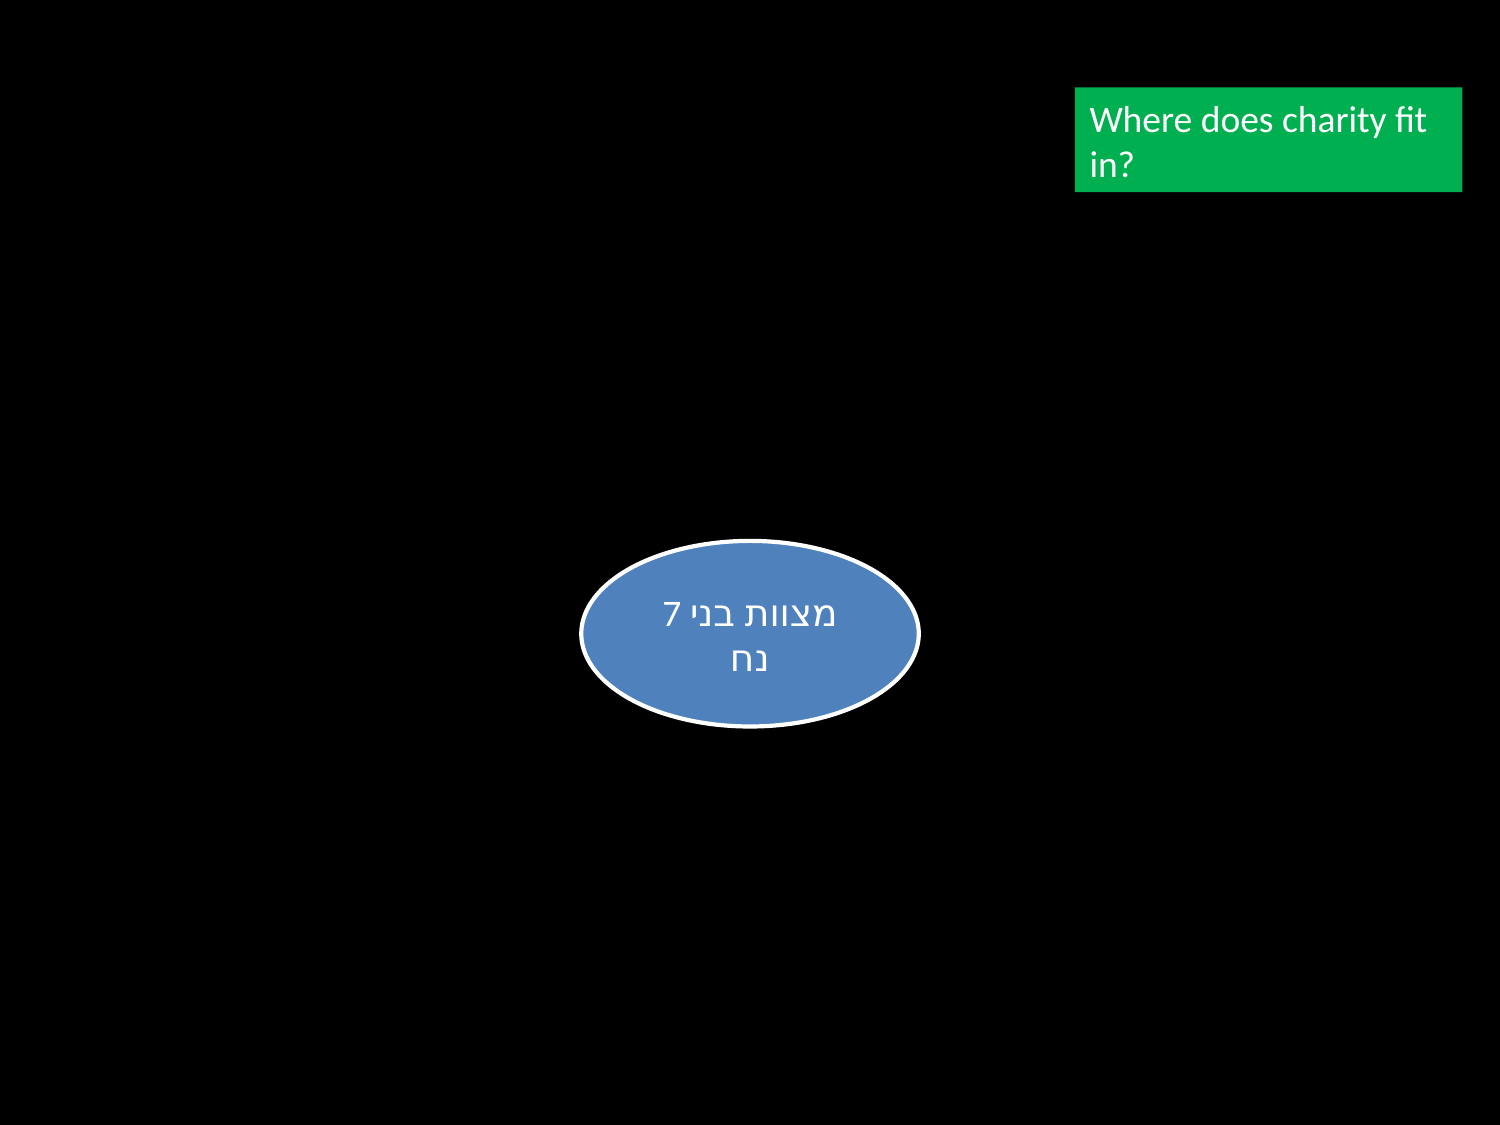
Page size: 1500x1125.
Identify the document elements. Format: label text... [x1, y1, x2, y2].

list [74, 262, 1426, 1006]
text_box Where does charity fit in? [1074, 87, 1463, 193]
